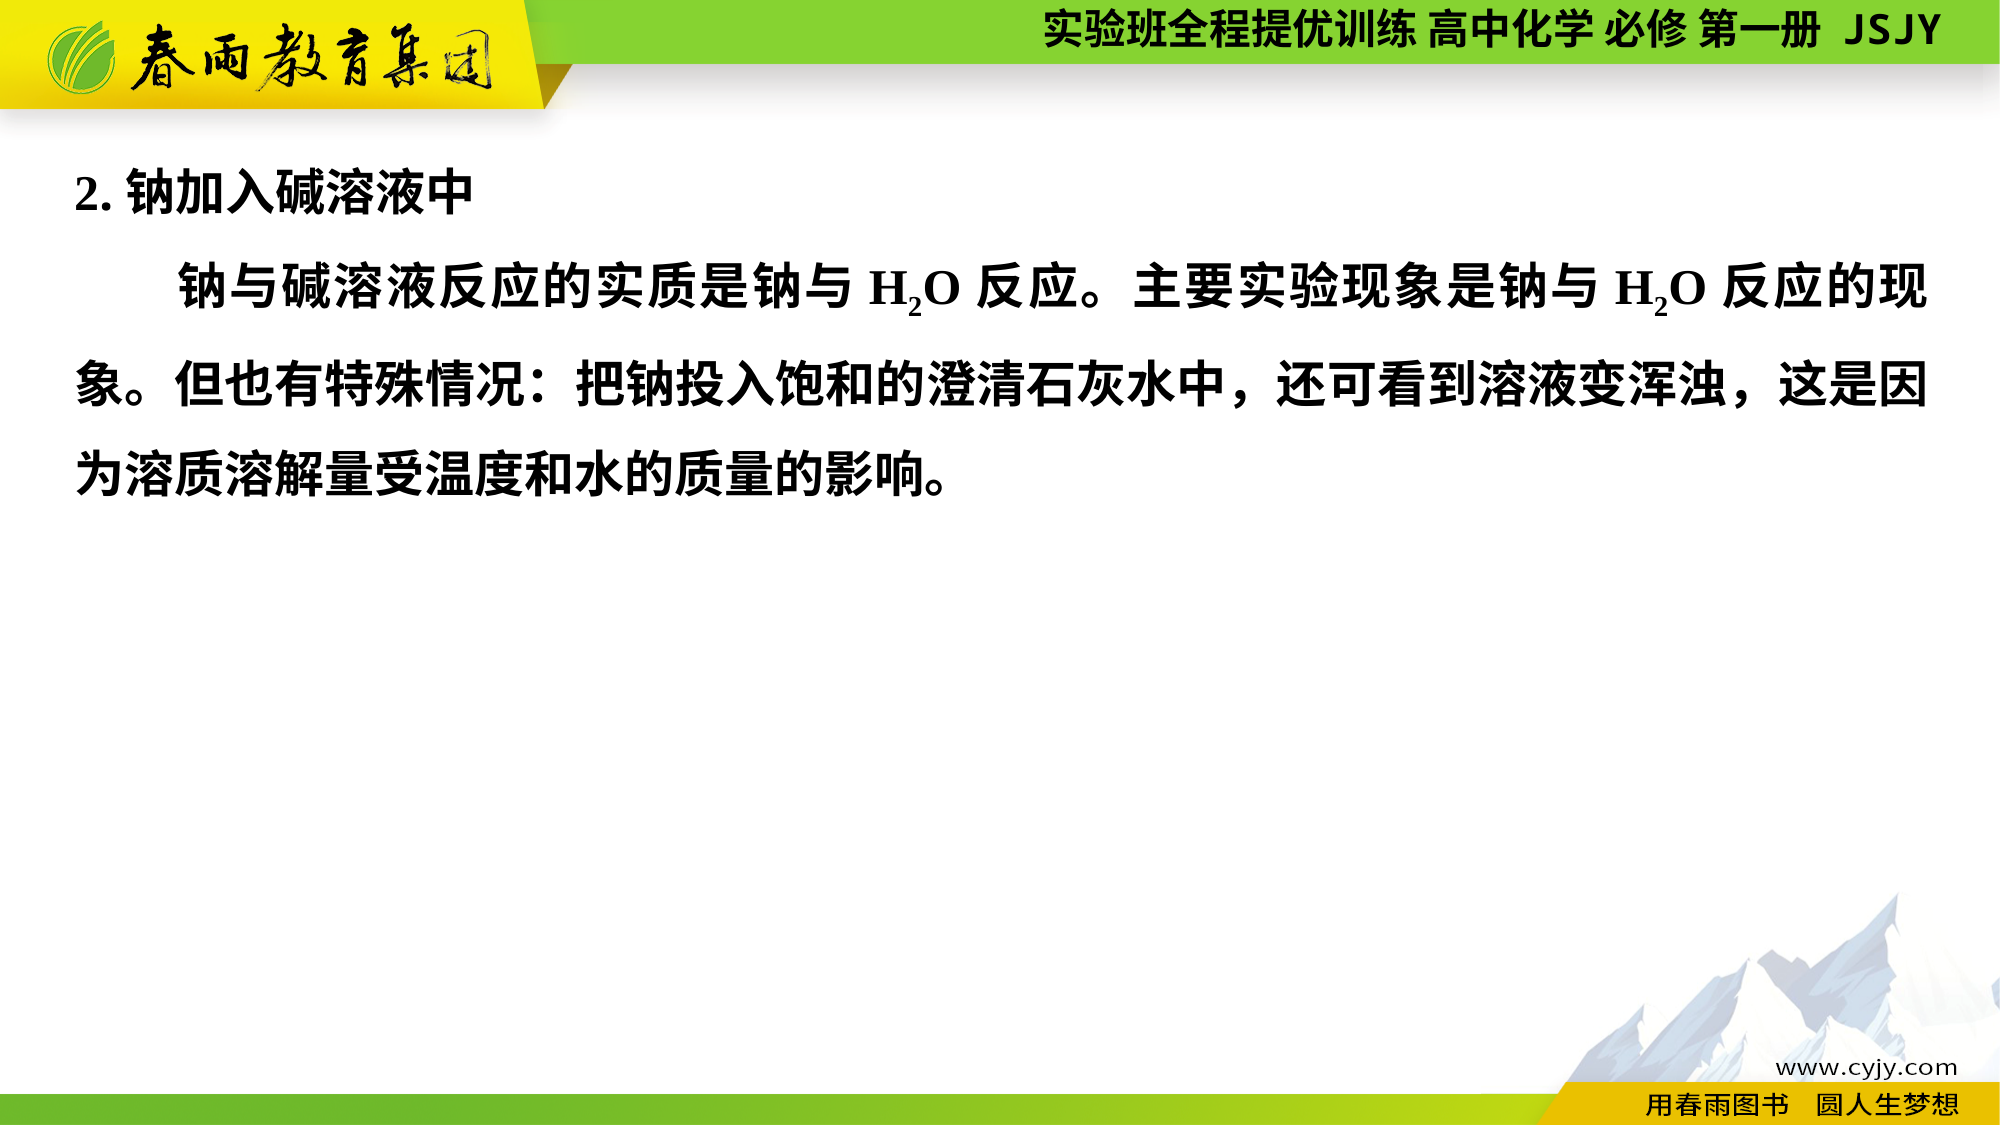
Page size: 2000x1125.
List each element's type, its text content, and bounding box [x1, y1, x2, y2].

picture [0, 0, 2000, 1125]
list 2.钠加入碱溶液中 钠与碱溶液反应的实质是钠与H2O反应。主要实验现象是钠与H2O反应的现象。但也有特殊情况：把钠投入饱和的澄清石灰水中，还可看到溶液变浑浊，这是因为溶质溶解量受温度和水的质量的影响。 [59, 122, 1944, 502]
